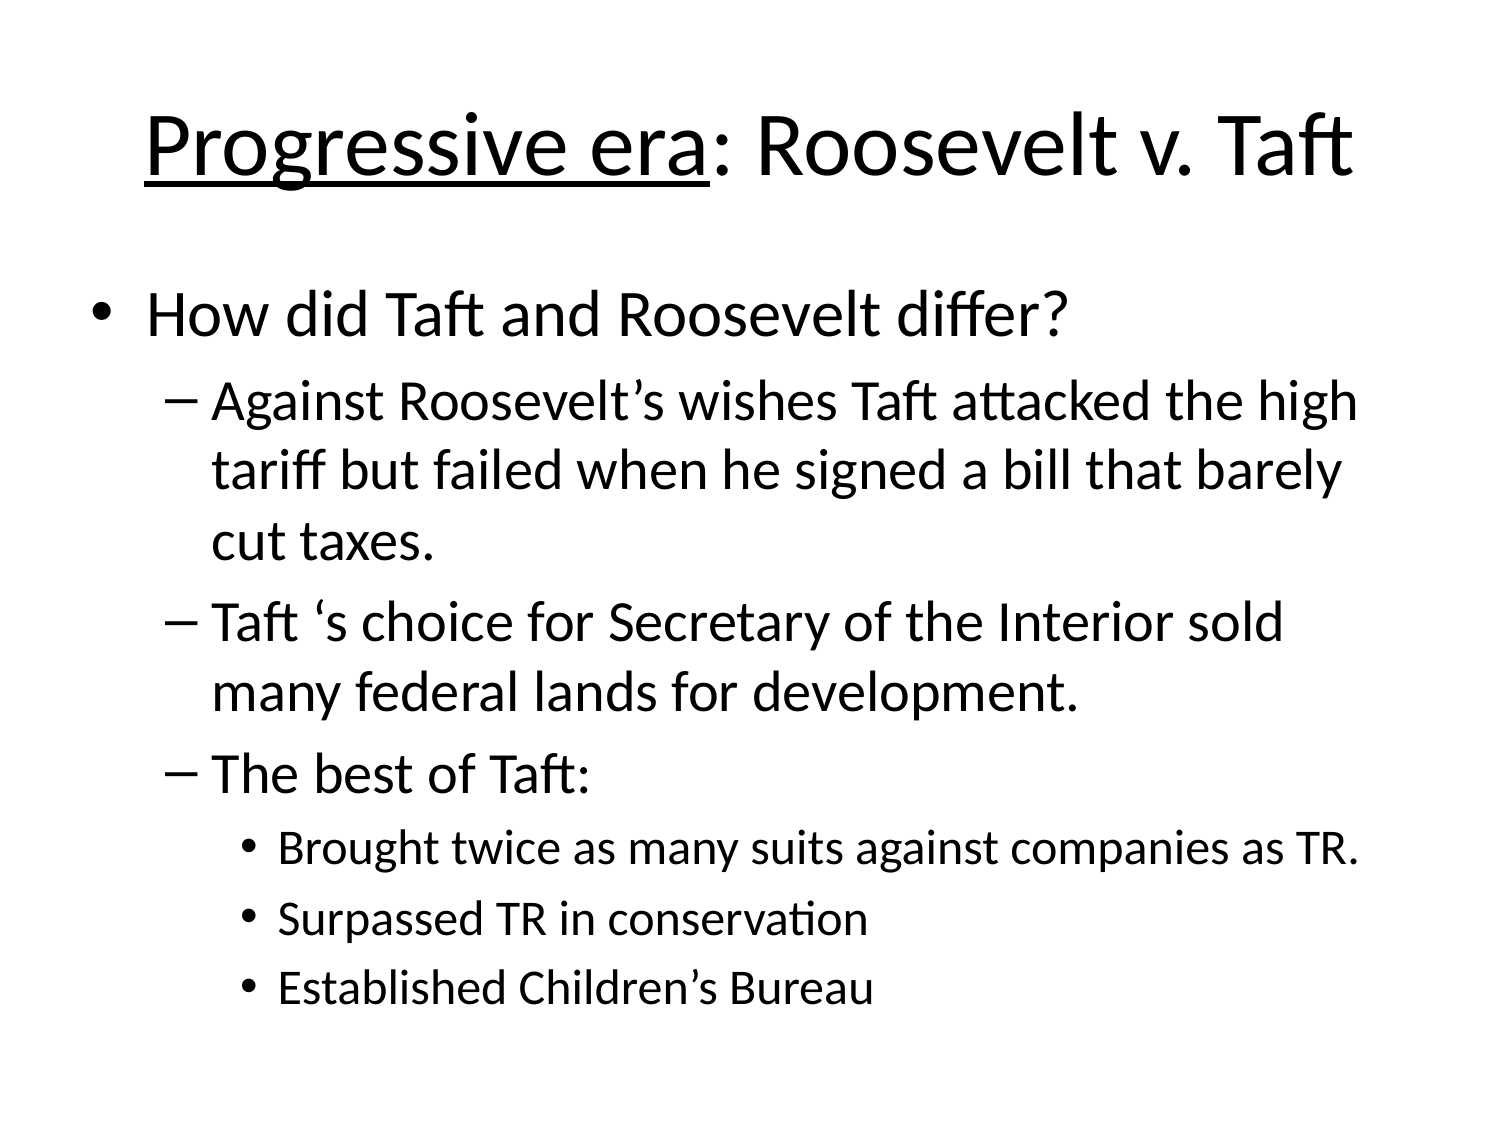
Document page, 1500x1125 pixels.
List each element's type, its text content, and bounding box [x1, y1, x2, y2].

title Progressive era: Roosevelt v. Taft [75, 45, 1425, 233]
list How did Taft and Roosevelt differ? Against Roosevelt’s wishes Taft attacked the high tariff but failed when he signed a bill that barely cut taxes. Taft ‘s choice for Secretary of the Interior sold many federal lands for development. The best of Taft: Brought twice as many suits against companies as TR. Surpassed TR in conservation Established Children’s Bureau [75, 262, 1425, 1075]
